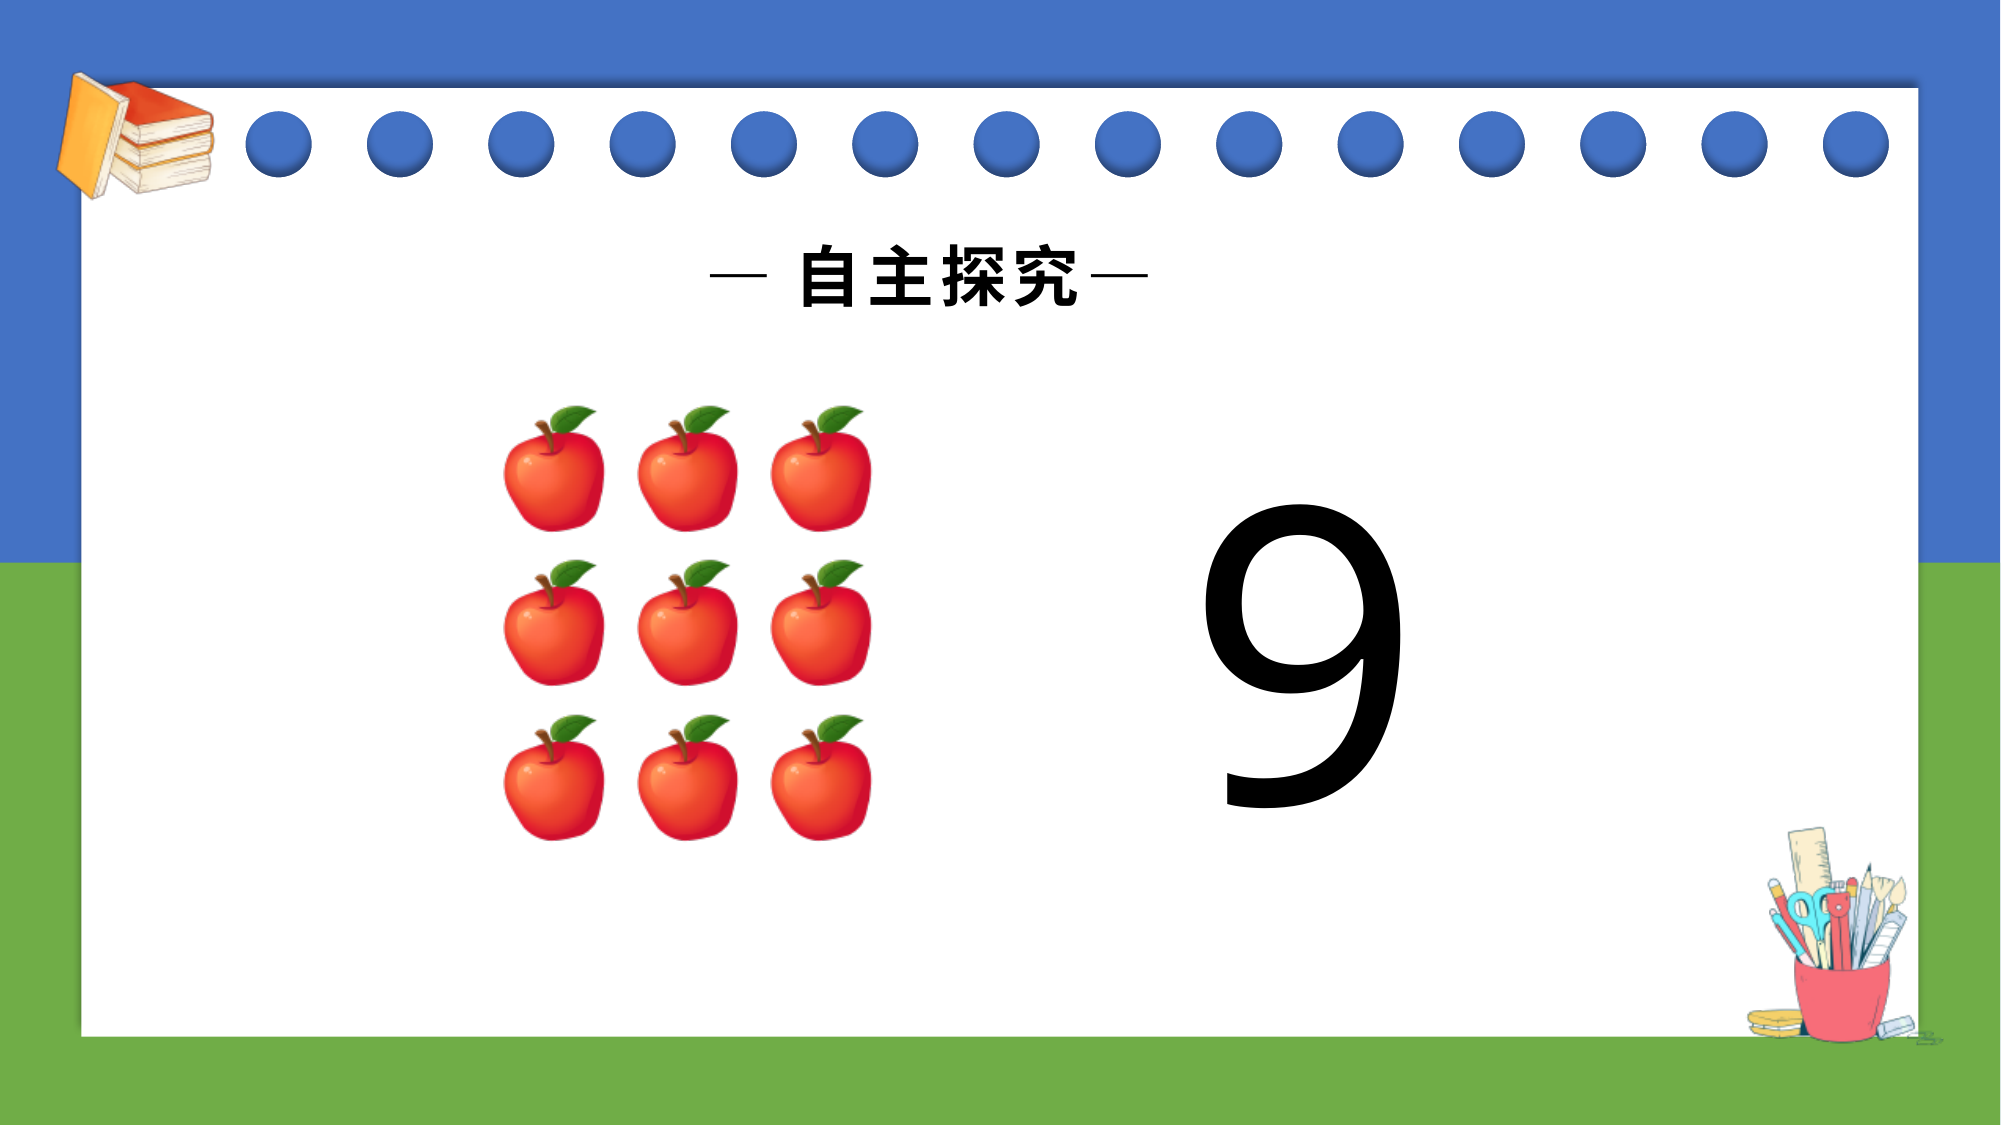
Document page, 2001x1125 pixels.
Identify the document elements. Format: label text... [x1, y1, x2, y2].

picture [51, 49, 220, 218]
text_box 9 [1170, 382, 1482, 895]
picture [466, 367, 934, 877]
picture [1707, 796, 1984, 1075]
text_box —自主探究— [693, 238, 1356, 345]
